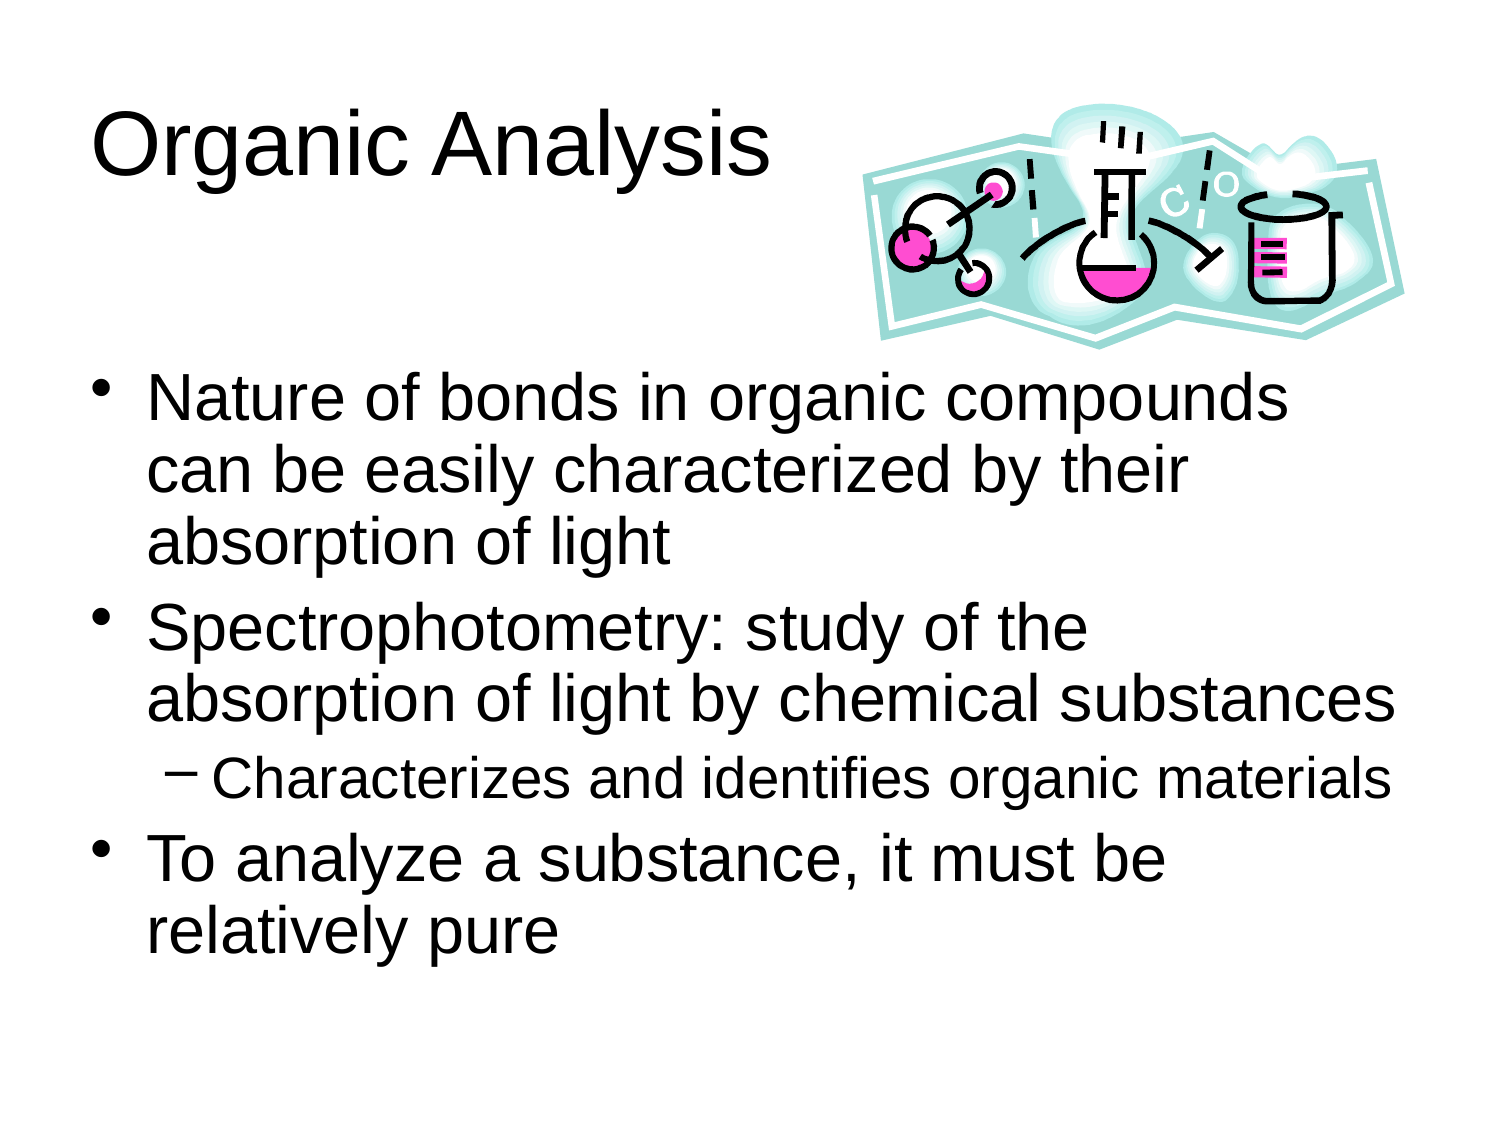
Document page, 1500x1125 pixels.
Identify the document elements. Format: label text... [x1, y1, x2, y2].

title Organic Analysis [75, 45, 1425, 233]
picture [862, 99, 1409, 354]
list Nature of bonds in organic compounds can be easily characterized by their absorption of light Spectrophotometry: study of the absorption of light by chemical substances Characterizes and identifies organic materials To analyze a substance, it must be relatively pure [75, 262, 1425, 1005]
